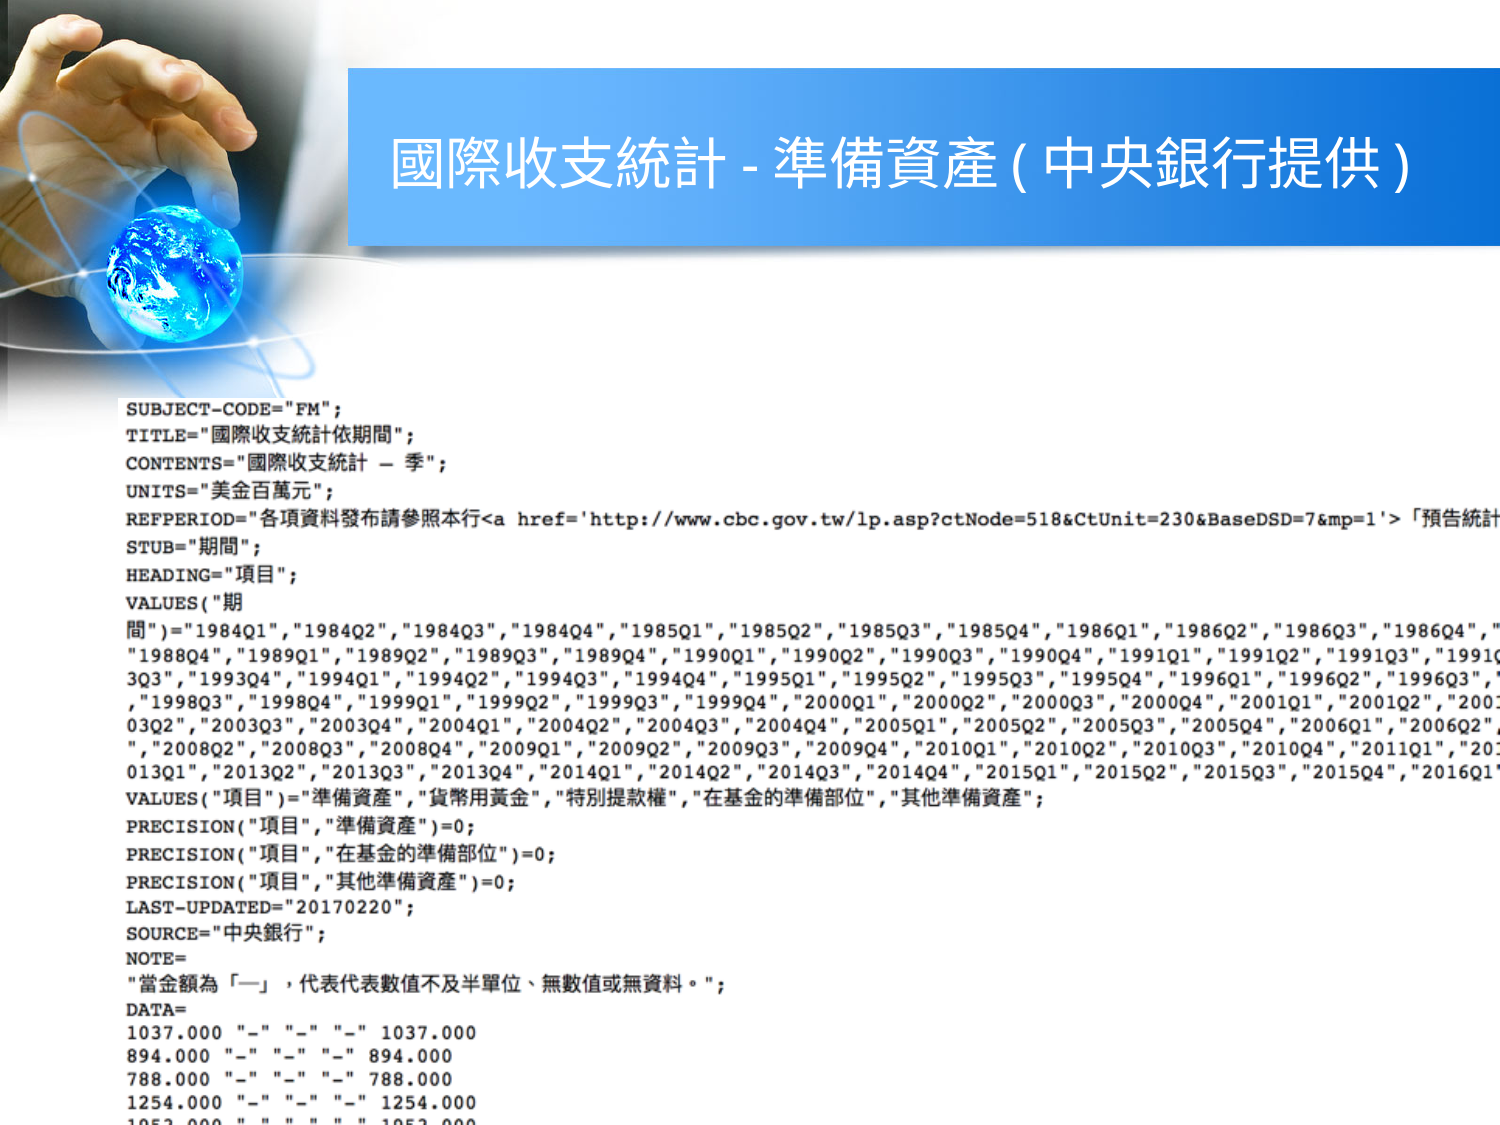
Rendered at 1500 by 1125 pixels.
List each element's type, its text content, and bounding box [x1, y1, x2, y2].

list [118, 398, 1500, 1125]
title 國際收支統計-準備資產(中央銀行提供) [374, 111, 1452, 212]
picture [0, 0, 1500, 1125]
